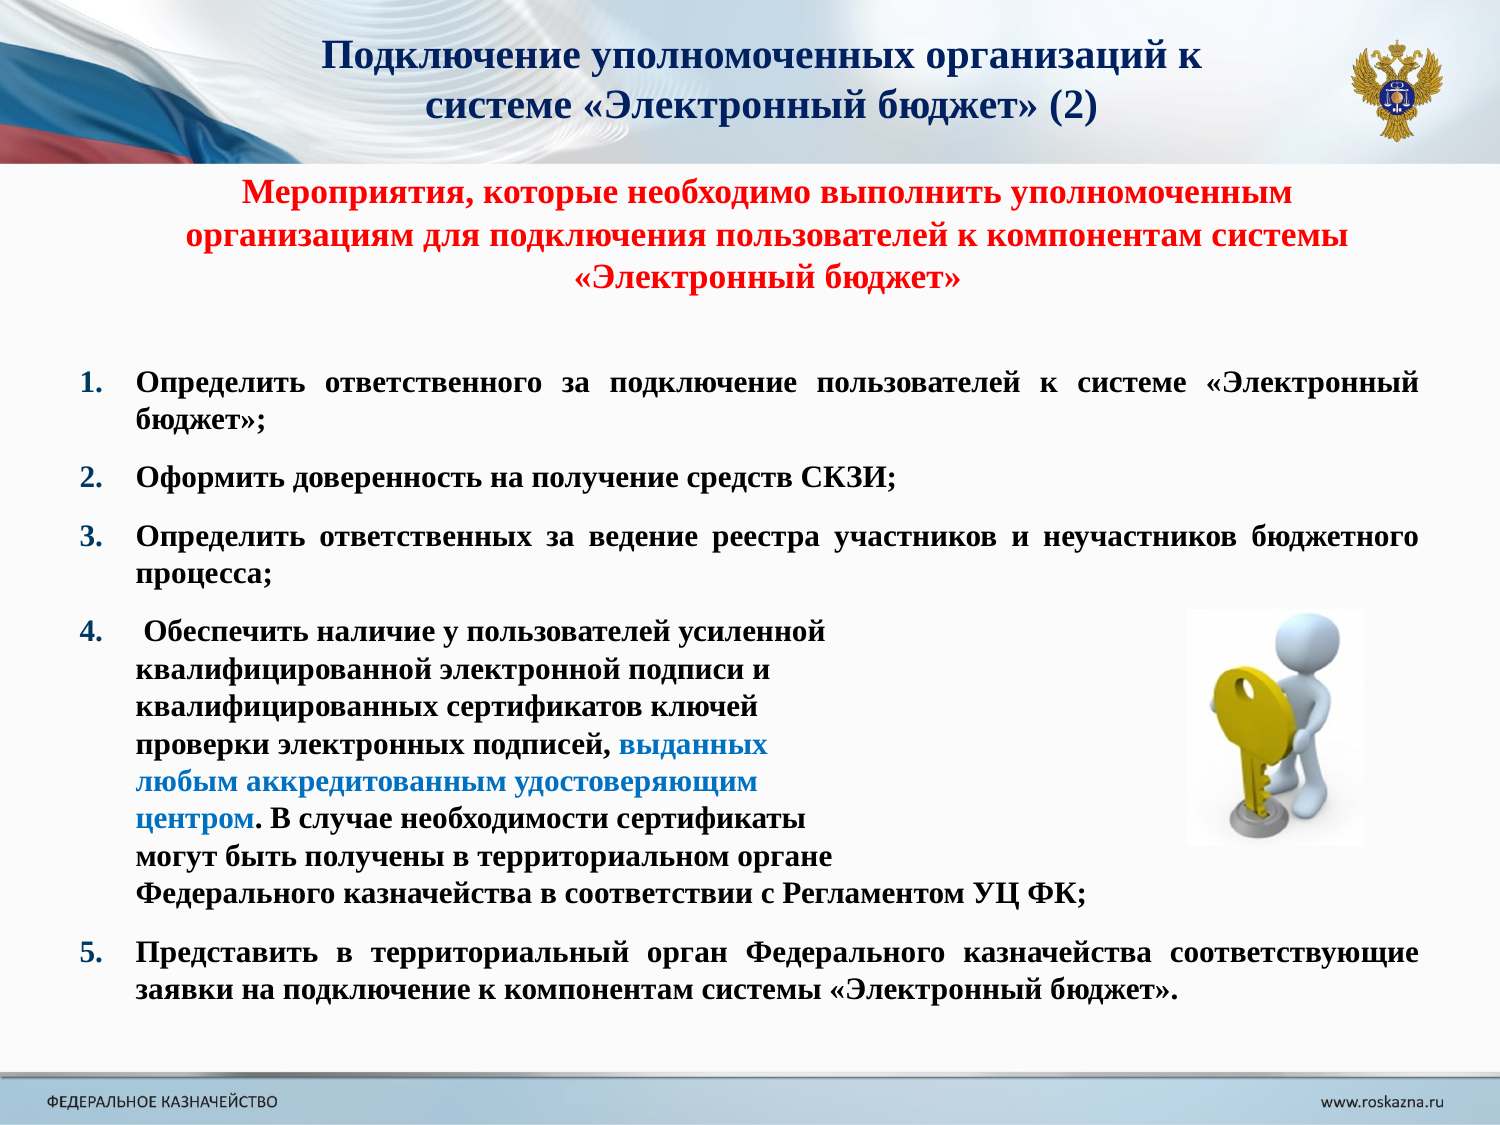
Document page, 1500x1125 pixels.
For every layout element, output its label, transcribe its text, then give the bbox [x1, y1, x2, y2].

text_box Определить ответственного за подключение пользователей к системе «Электронный бюджет»; Оформить доверенность на получение средств СКЗИ; Определить ответственных за ведение реестра участников и неучастников бюджетного процесса; Обеспечить наличие у пользователей усиленной квалифицированной электронной подписи и квалифицированных сертификатов ключей проверки электронных подписей, выданных любым аккредитованным удостоверяющим центром. В случае необходимости сертификаты могут быть получены в территориальном органе Федерального казначейства в соответствии с Регламентом УЦ ФК; Представить в территориальный орган Федерального казначейства соответствующие заявки на подключение к компонентам системы «Электронный бюджет». [64, 353, 1435, 1014]
text_box Мероприятия, которые необходимо выполнить уполномоченным организациям для подключения пользователей к компонентам системы «Электронный бюджет» [123, 160, 1412, 322]
picture [0, 0, 1500, 1125]
text_box Подключение уполномоченных организаций к системе «Электронный бюджет» (2) [265, 19, 1258, 134]
